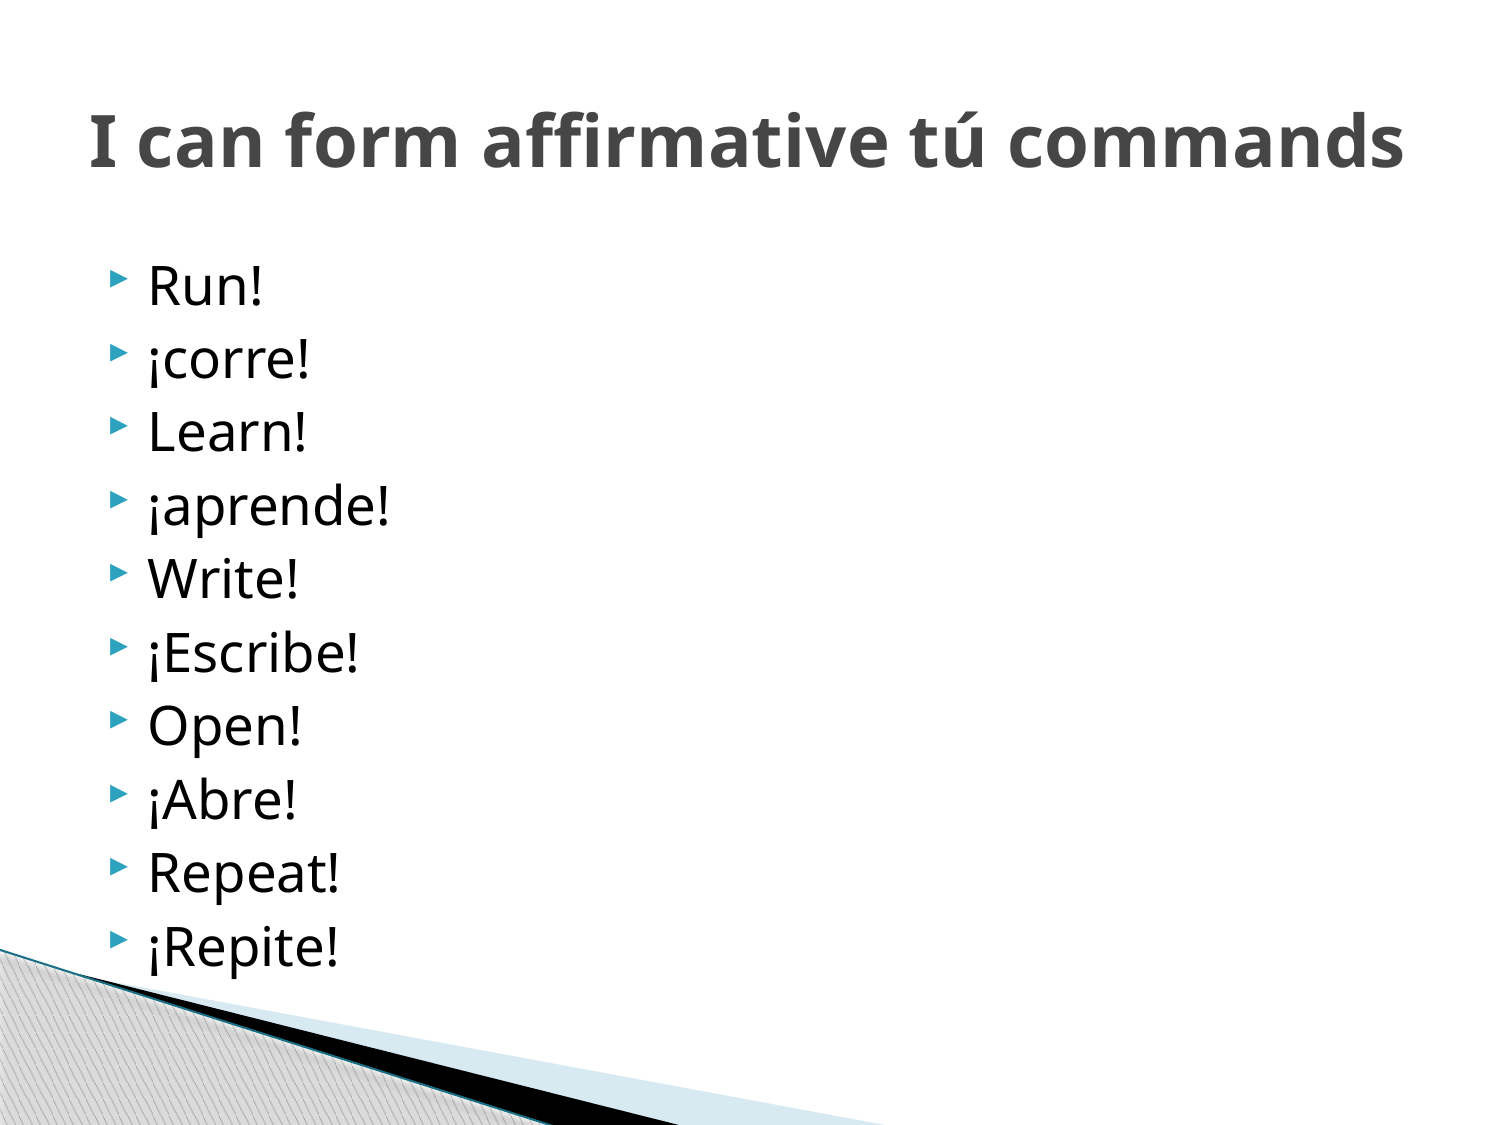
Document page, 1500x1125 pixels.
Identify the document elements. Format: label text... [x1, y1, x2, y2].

list Run! ¡corre! Learn! ¡aprende! Write! ¡Escribe! Open! ¡Abre! Repeat! ¡Repite! [75, 243, 1425, 986]
title I can form affirmative tú commands [75, 45, 1425, 233]
